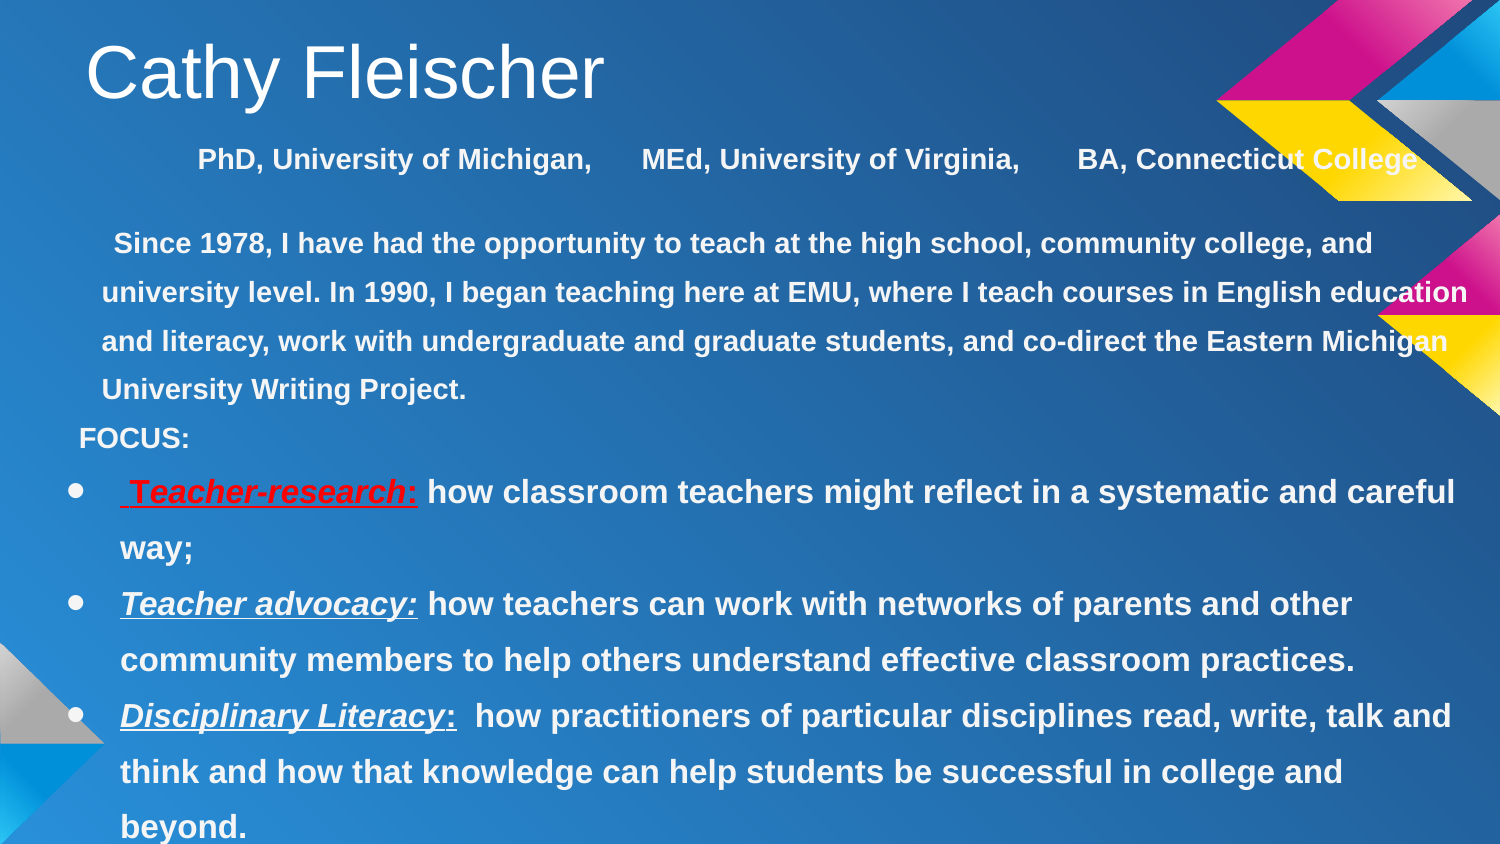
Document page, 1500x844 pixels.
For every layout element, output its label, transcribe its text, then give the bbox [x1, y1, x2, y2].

title Cathy Fleischer [70, 39, 1199, 81]
list PhD, University of Michigan, MEd, University of Virginia, BA, Connecticut College Since 1978, I have had the opportunity to teach at the high school, community college, and university level. In 1990, I began teaching here at EMU, where I teach courses in English education and literacy, work with undergraduate and graduate students, and co-direct the Eastern Michigan University Writing Project. FOCUS: Teacher-research: how classroom teachers might reflect in a systematic and careful way; Teacher advocacy: how teachers can work with networks of parents and other community members to help others understand effective classroom practices. Disciplinary Literacy: how practitioners of particular disciplines read, write, talk and think and how that knowledge can help students be successful in college and beyond. [30, 81, 1487, 793]
